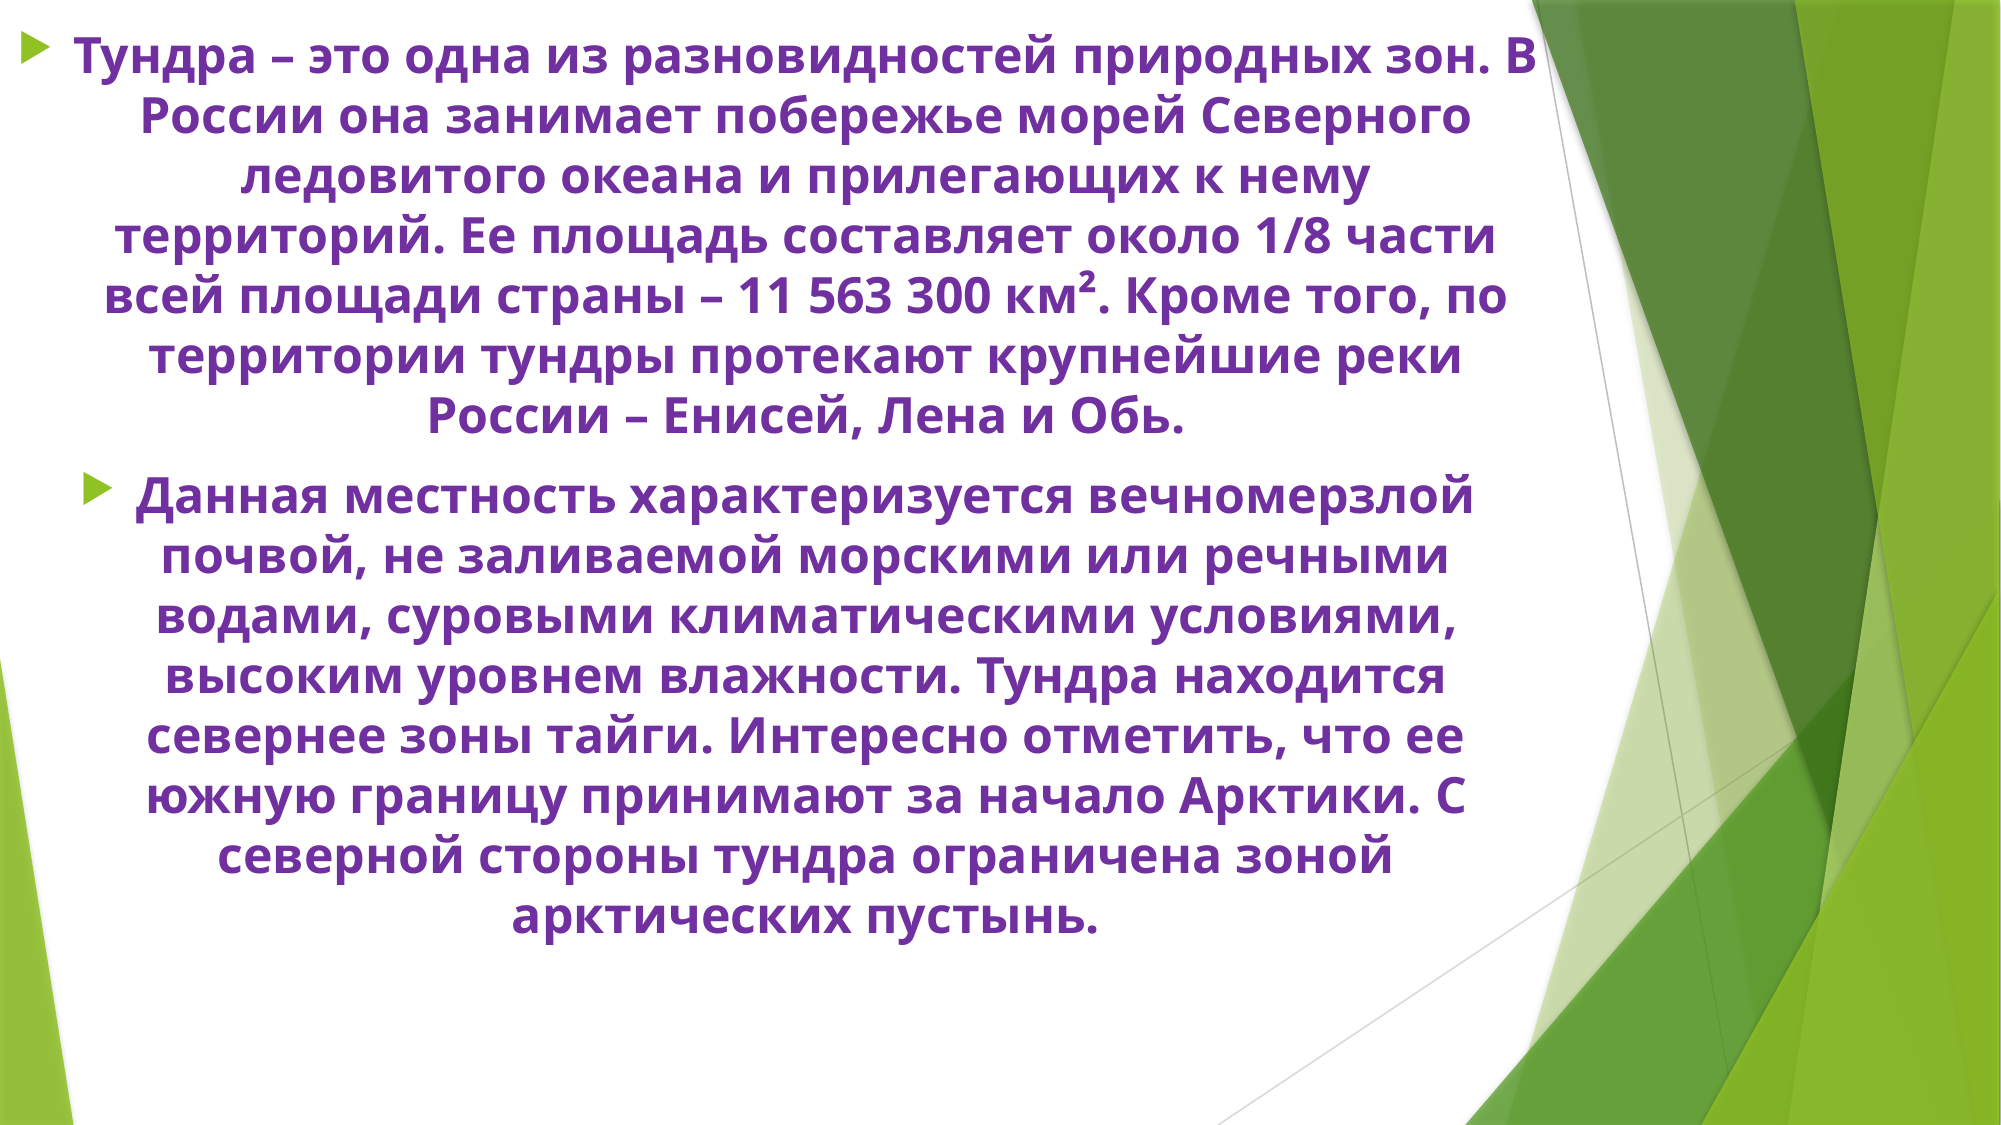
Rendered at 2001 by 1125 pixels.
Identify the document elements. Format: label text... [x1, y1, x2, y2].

list Тундра – это одна из разновидностей природных зон. В России она занимает побережье морей Северного ледовитого океана и прилегающих к нему территорий. Ее площадь составляет около 1/8 части всей площади страны – 11 563 300 км². Кроме того, по территории тундры протекают крупнейшие реки России – Енисей, Лена и Обь. Данная местность характеризуется вечномерзлой почвой, не заливаемой морскими или речными водами, суровыми климатическими условиями, высоким уровнем влажности. Тундра находится севернее зоны тайги. Интересно отметить, что ее южную границу принимают за начало Арктики. С северной стороны тундра ограничена зоной арктических пустынь. [0, 15, 1557, 1125]
